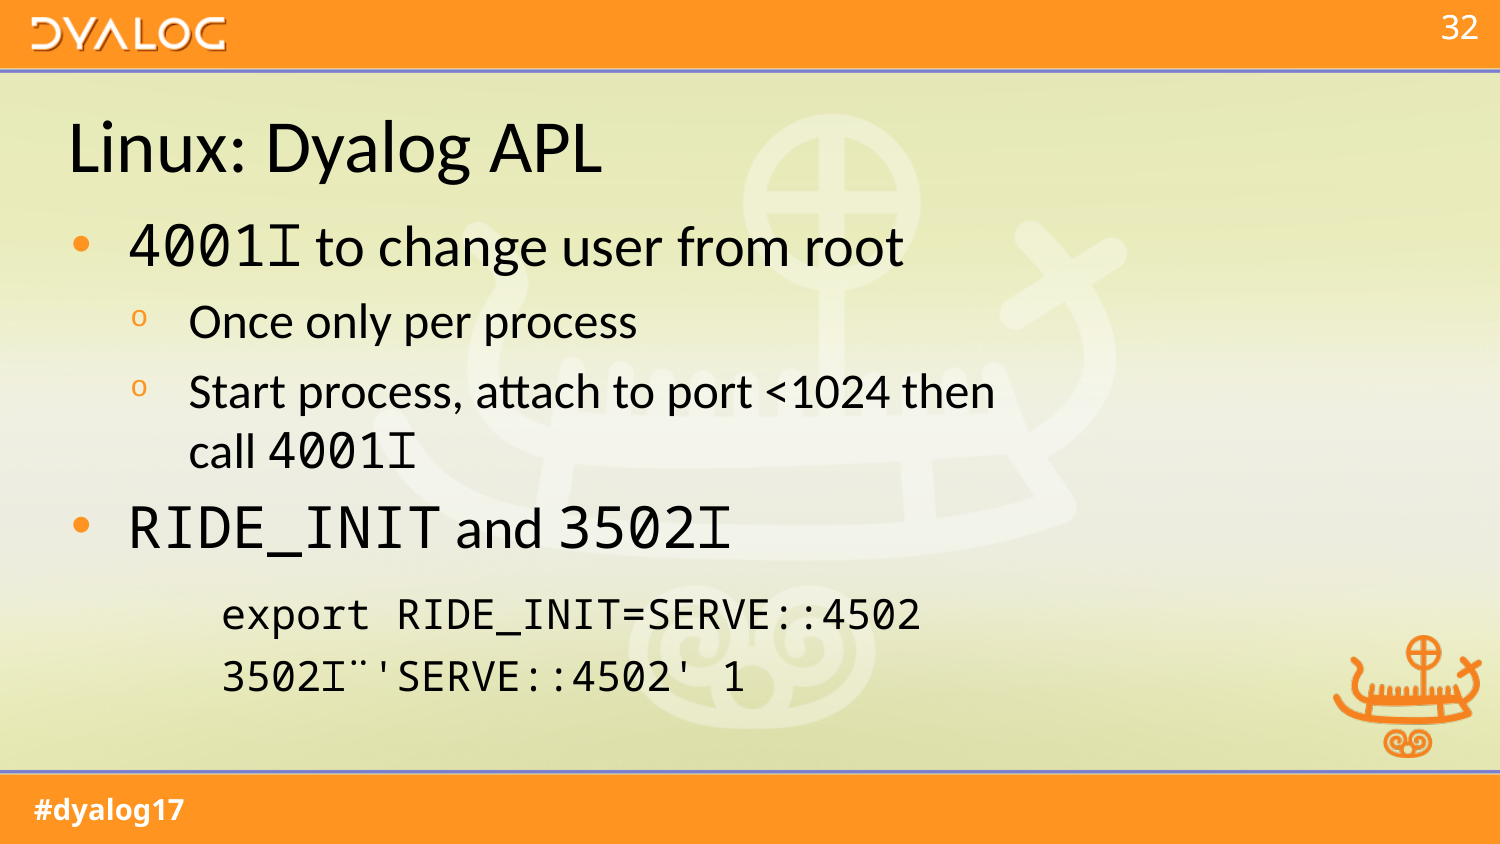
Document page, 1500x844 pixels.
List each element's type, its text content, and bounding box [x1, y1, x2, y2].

picture [0, 0, 1500, 844]
list 4001⌶ to change user from root Once only per process Start process, attach to port <1024 then call 4001⌶ RIDE_INIT and 3502⌶ export RIDE_INIT=SERVE::4502 3502⌶¨'SERVE::4502' 1 [56, 200, 1069, 758]
title Linux: Dyalog APL [53, 94, 1425, 192]
